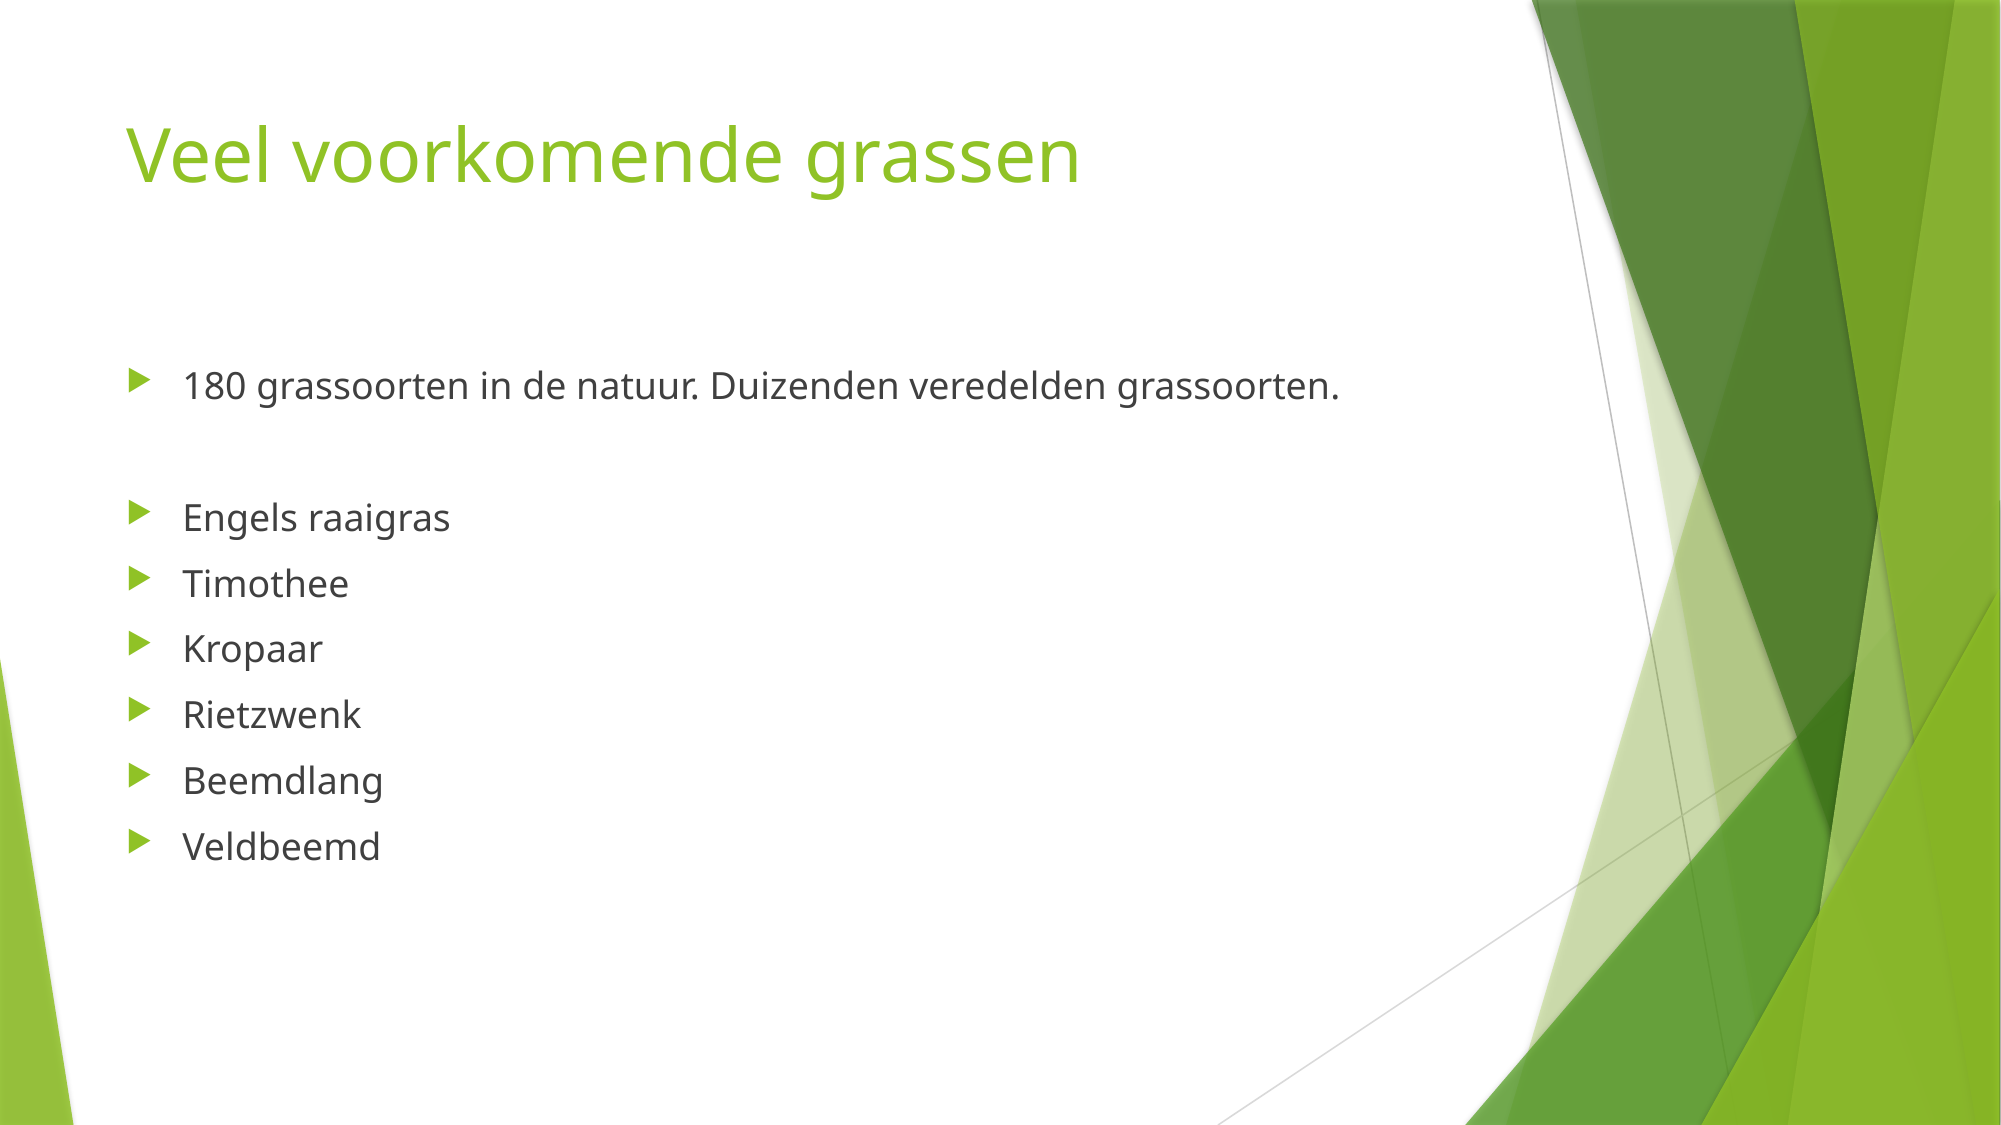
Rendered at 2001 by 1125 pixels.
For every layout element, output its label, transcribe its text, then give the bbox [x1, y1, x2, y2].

title Veel voorkomende grassen [111, 99, 1522, 317]
list 180 grassoorten in de natuur. Duizenden veredelden grassoorten. Engels raaigras Timothee Kropaar Rietzwenk Beemdlang Veldbeemd [111, 354, 1522, 992]
